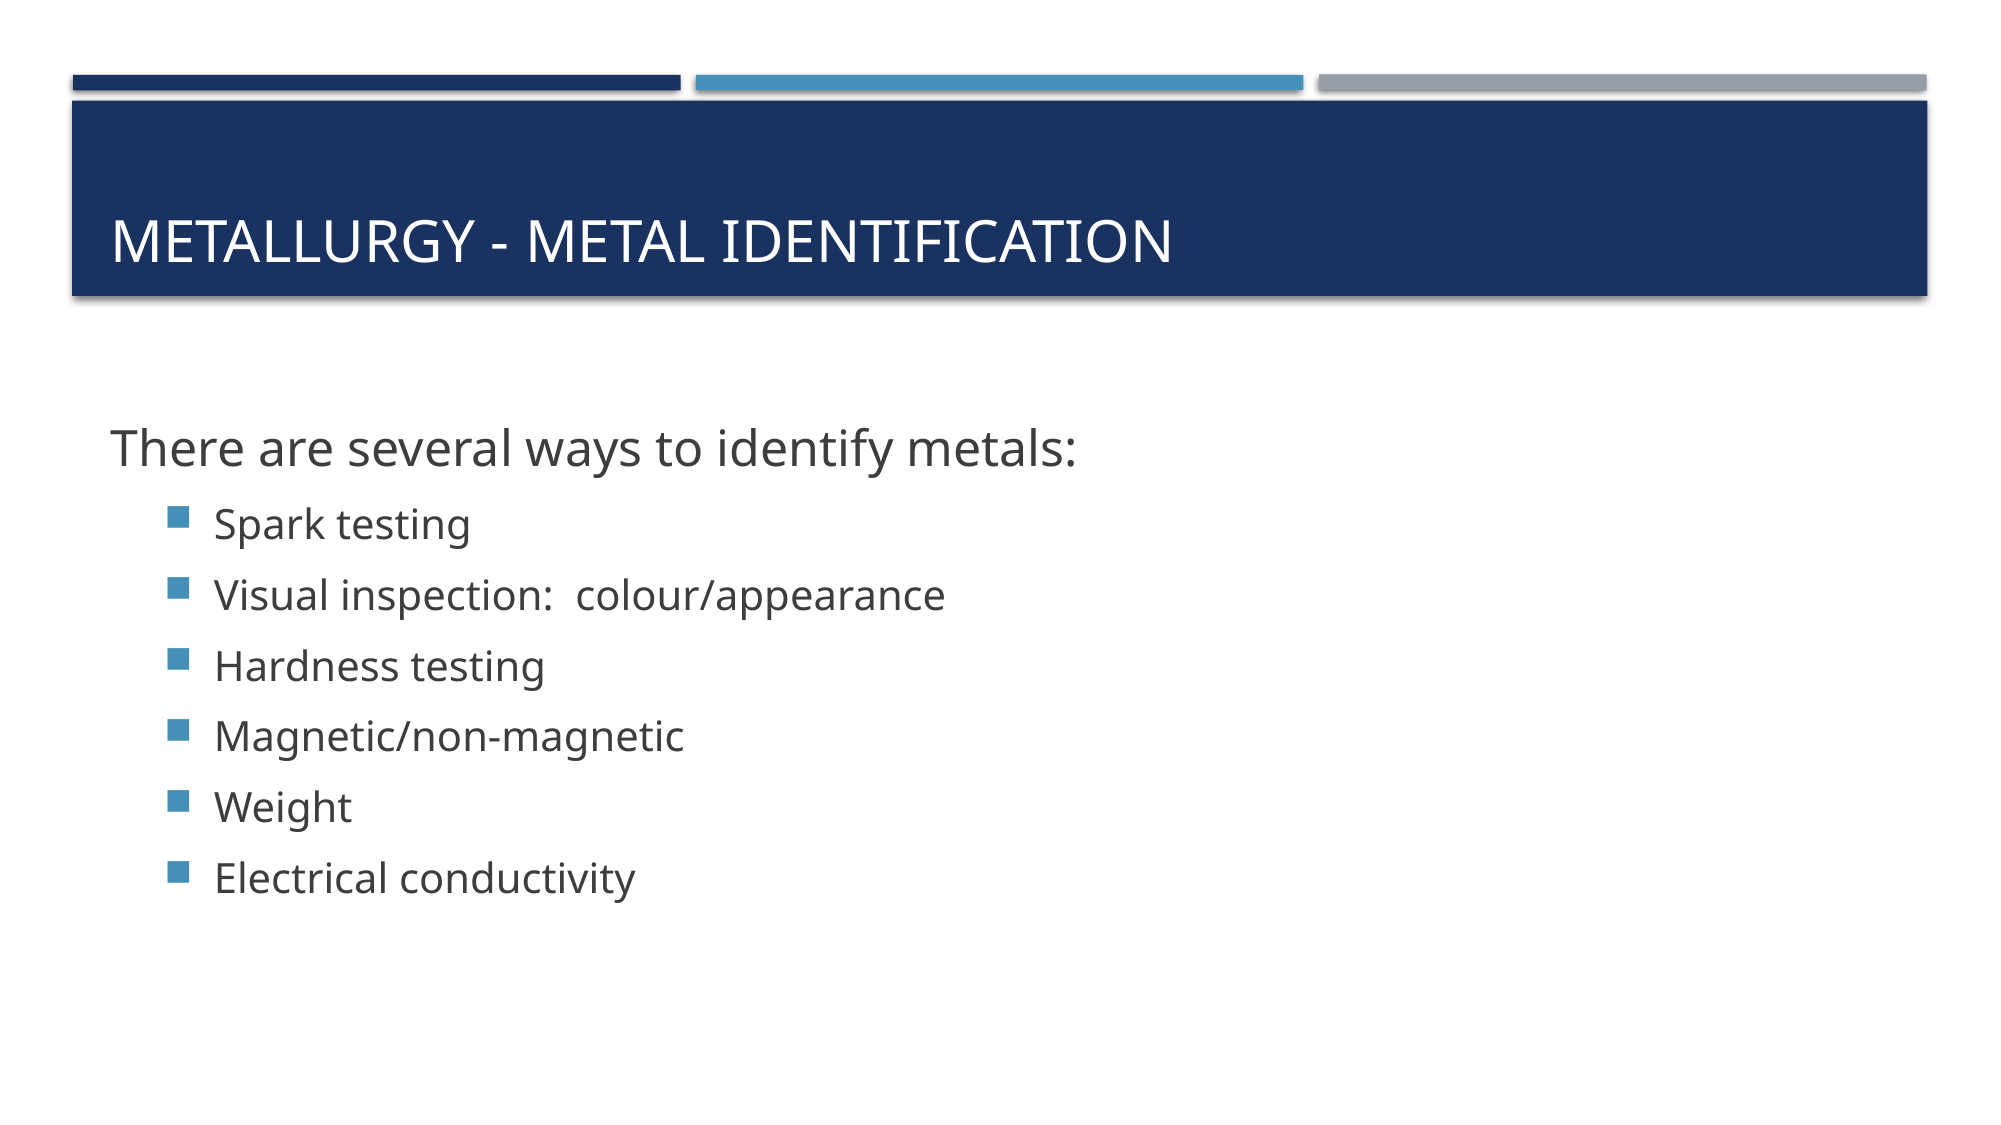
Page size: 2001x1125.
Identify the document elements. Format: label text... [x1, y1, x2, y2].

title Metallurgy - Metal Identification [95, 115, 1905, 282]
list There are several ways to identify metals: Spark testing Visual inspection: colour/appearance Hardness testing Magnetic/non-magnetic Weight Electrical conductivity [95, 357, 1905, 962]
